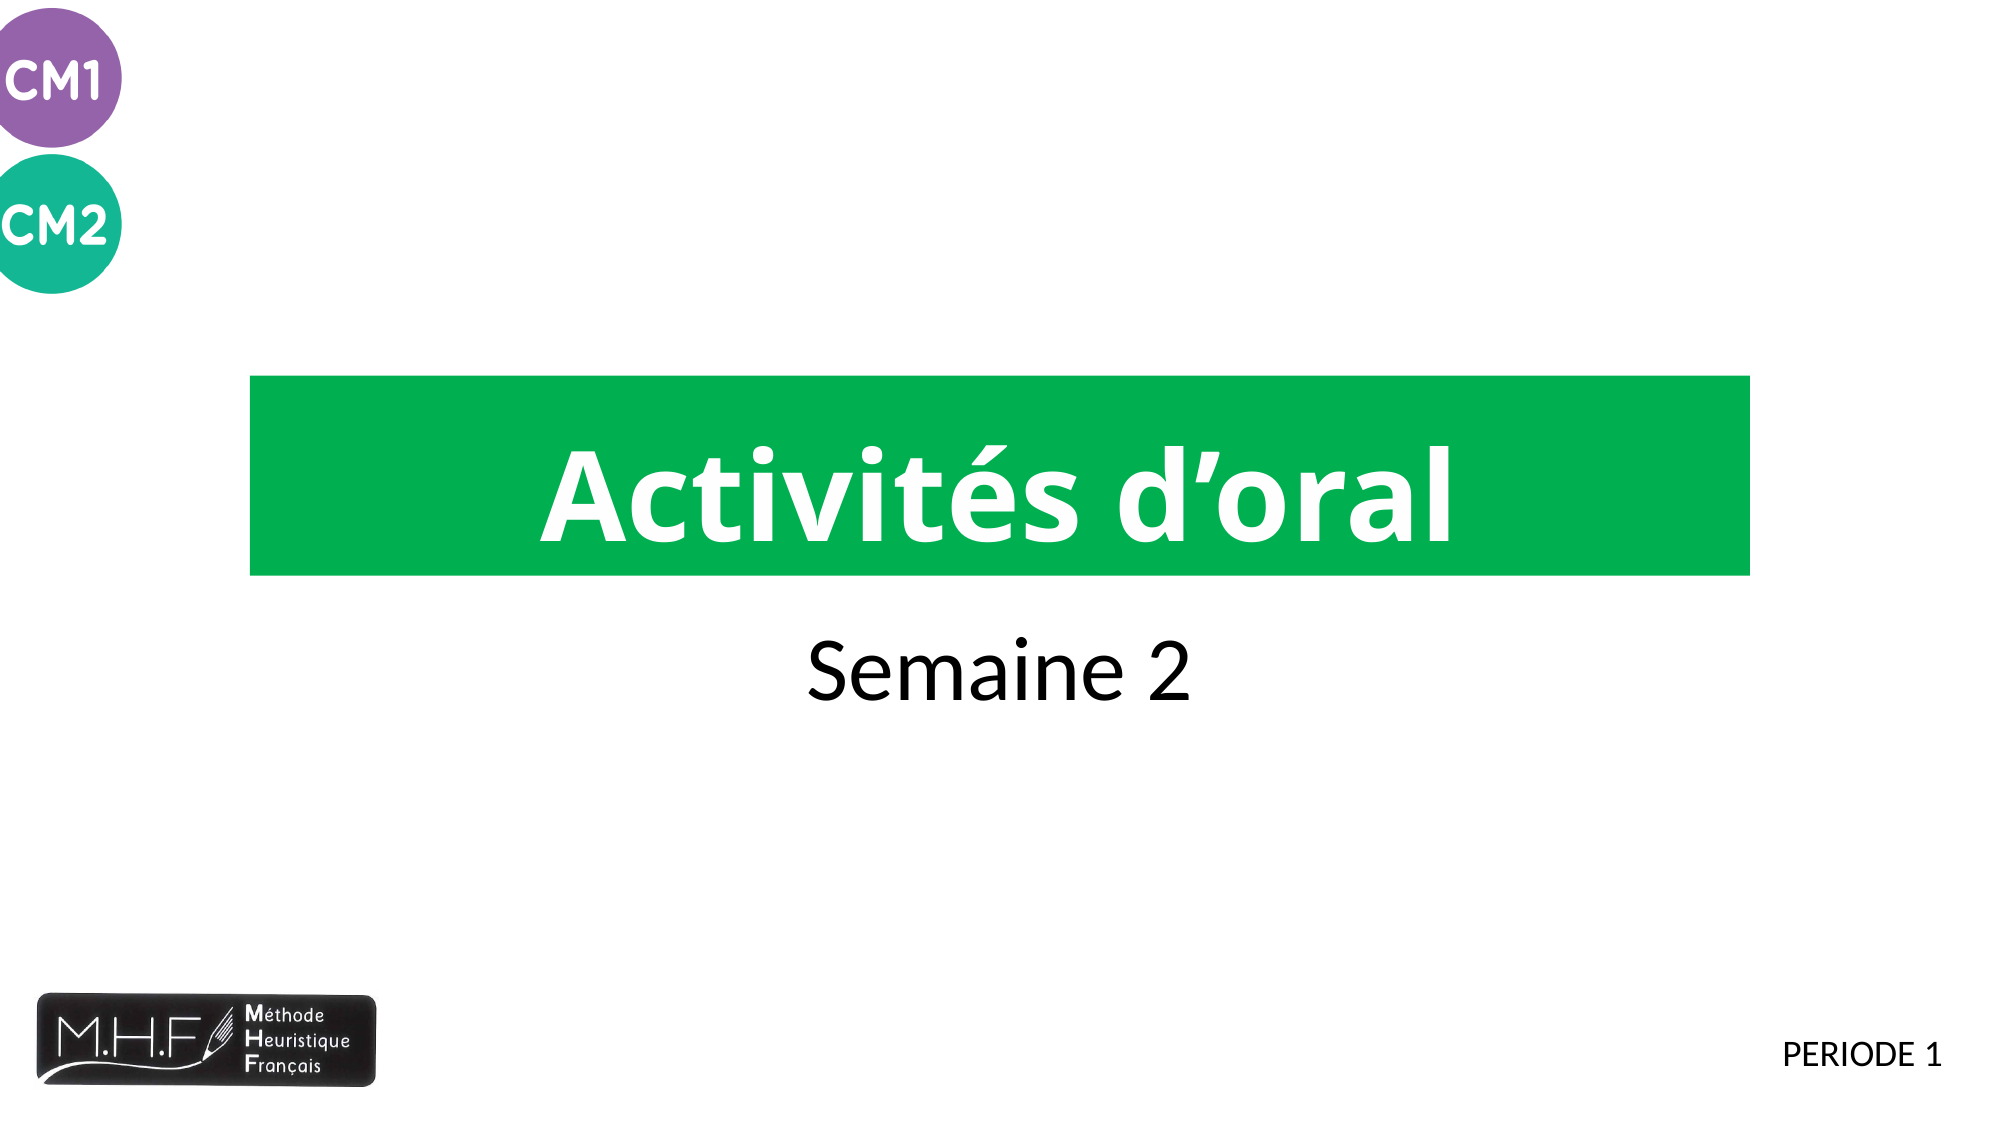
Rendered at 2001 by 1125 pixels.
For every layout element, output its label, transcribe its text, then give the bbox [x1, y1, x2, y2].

text_box PERIODE 1 [1362, 1021, 1967, 1082]
picture [33, 990, 379, 1089]
picture [0, 0, 134, 298]
title Activités d’oral [249, 375, 1750, 576]
subtitle Semaine 2 [249, 613, 1750, 886]
